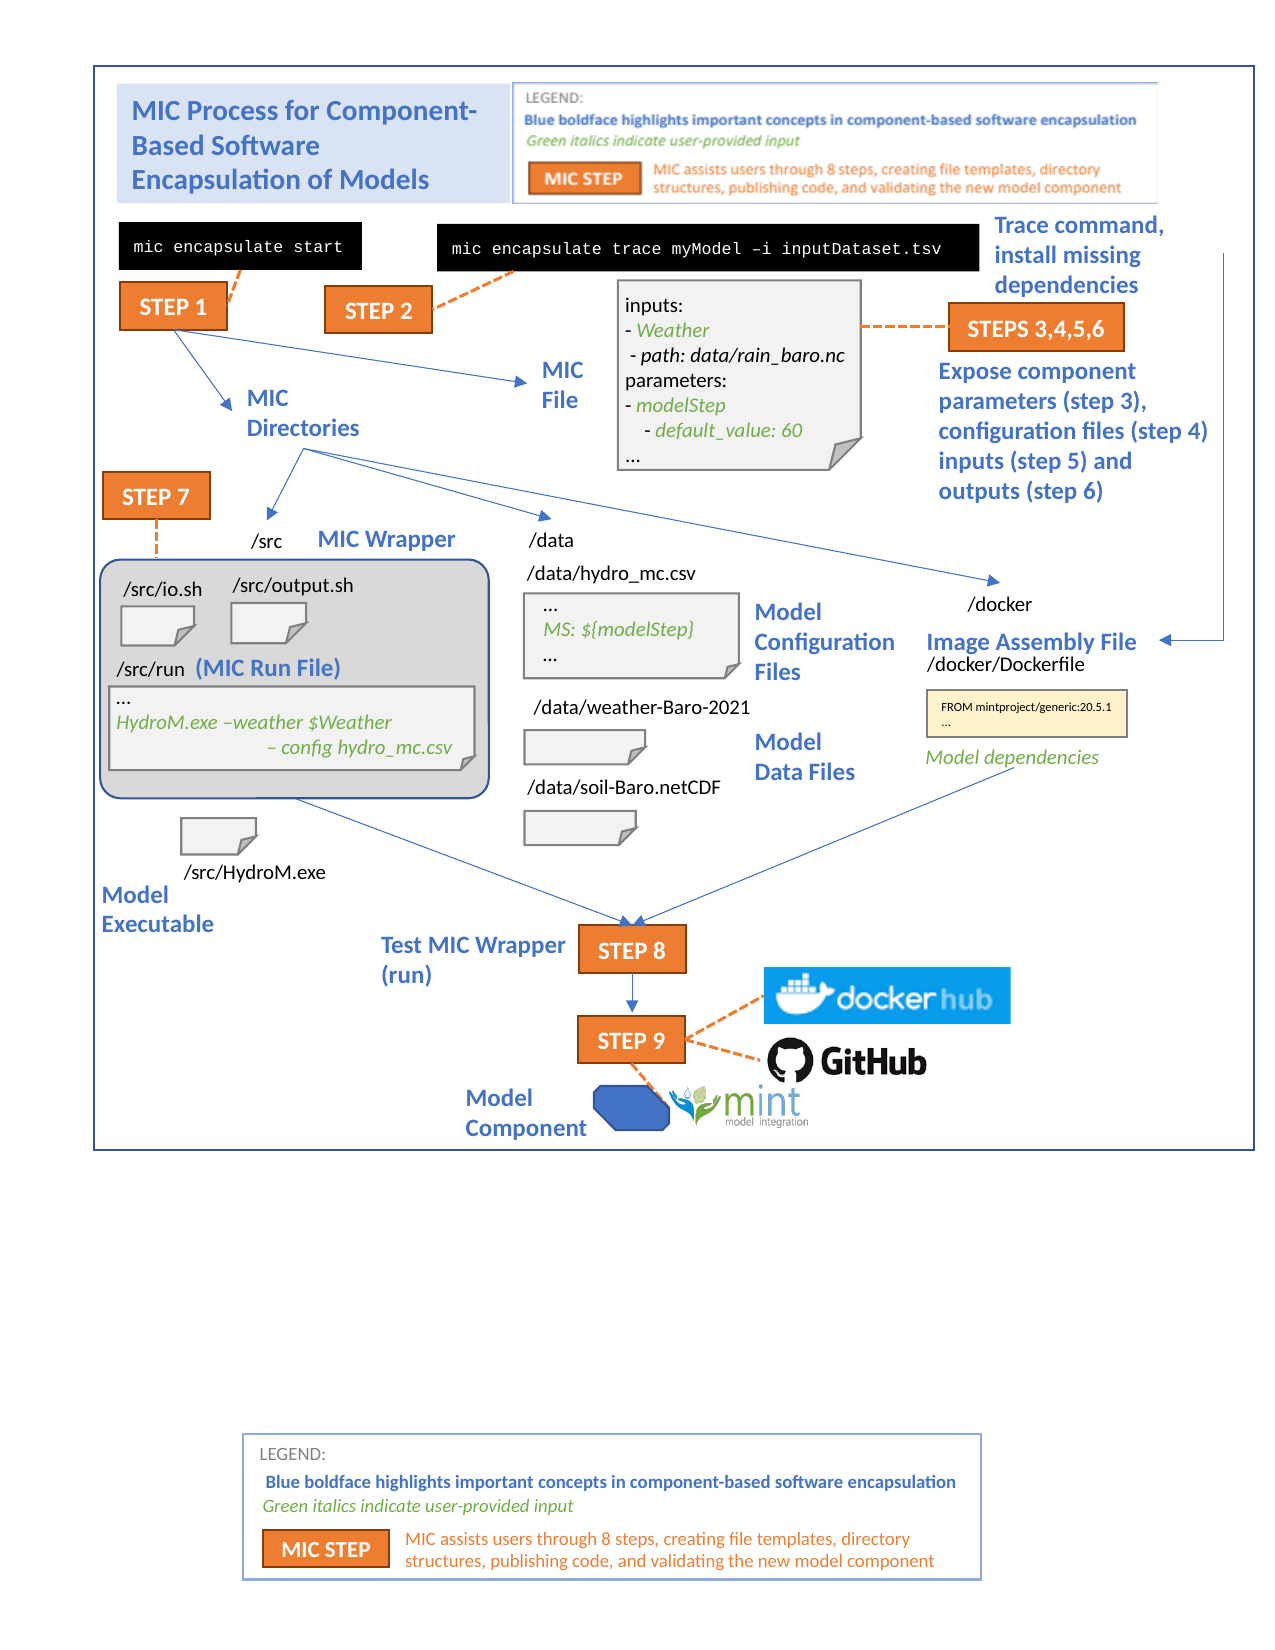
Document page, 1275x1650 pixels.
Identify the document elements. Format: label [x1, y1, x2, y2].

text_box [242, 1433, 982, 1581]
text_box [86, 65, 1254, 1151]
